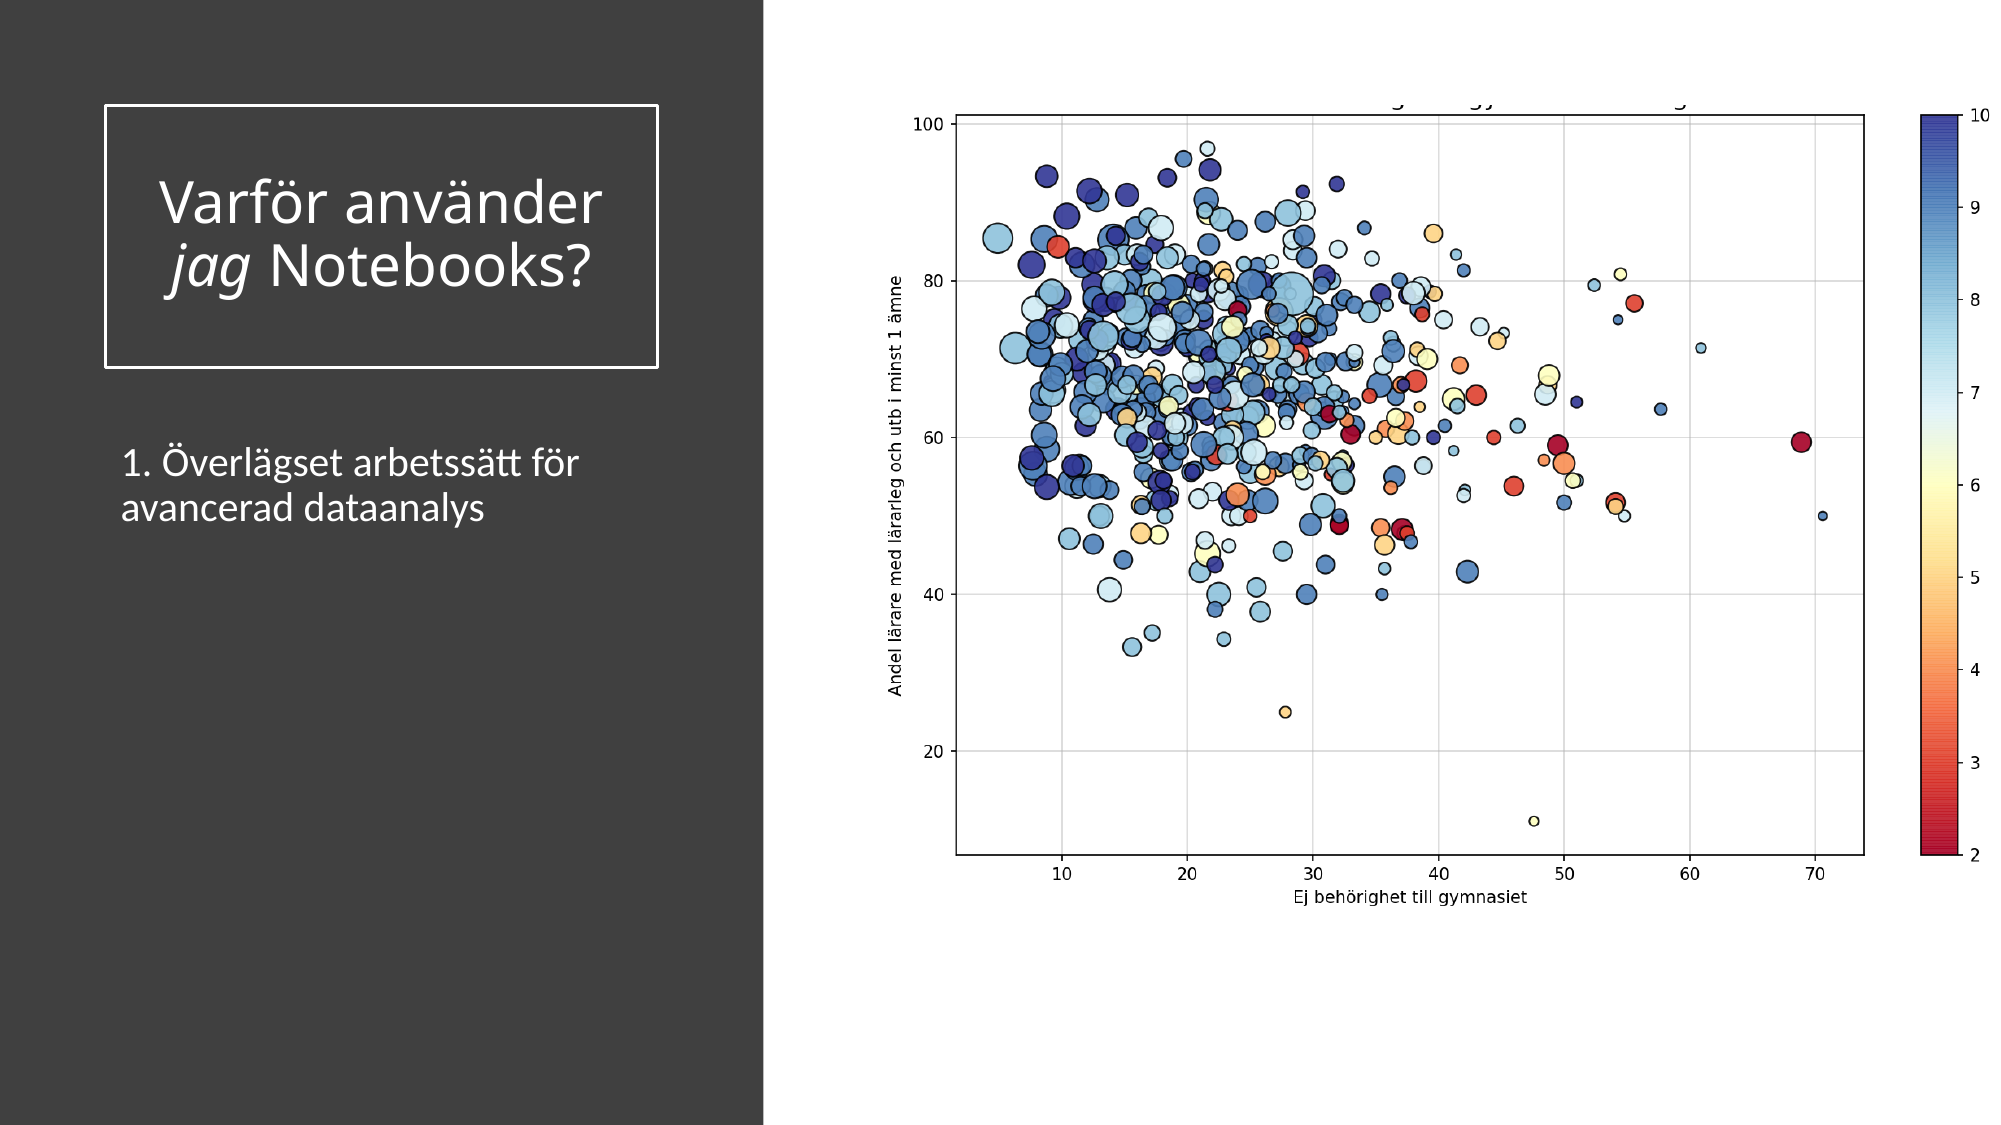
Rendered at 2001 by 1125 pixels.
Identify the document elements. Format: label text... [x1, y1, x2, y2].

picture [773, 105, 1991, 977]
list 1. Överlägset arbetssätt för avancerad dataanalys [105, 432, 658, 994]
title Varför använder jag Notebooks? [105, 105, 658, 368]
text_box [0, 0, 764, 1125]
